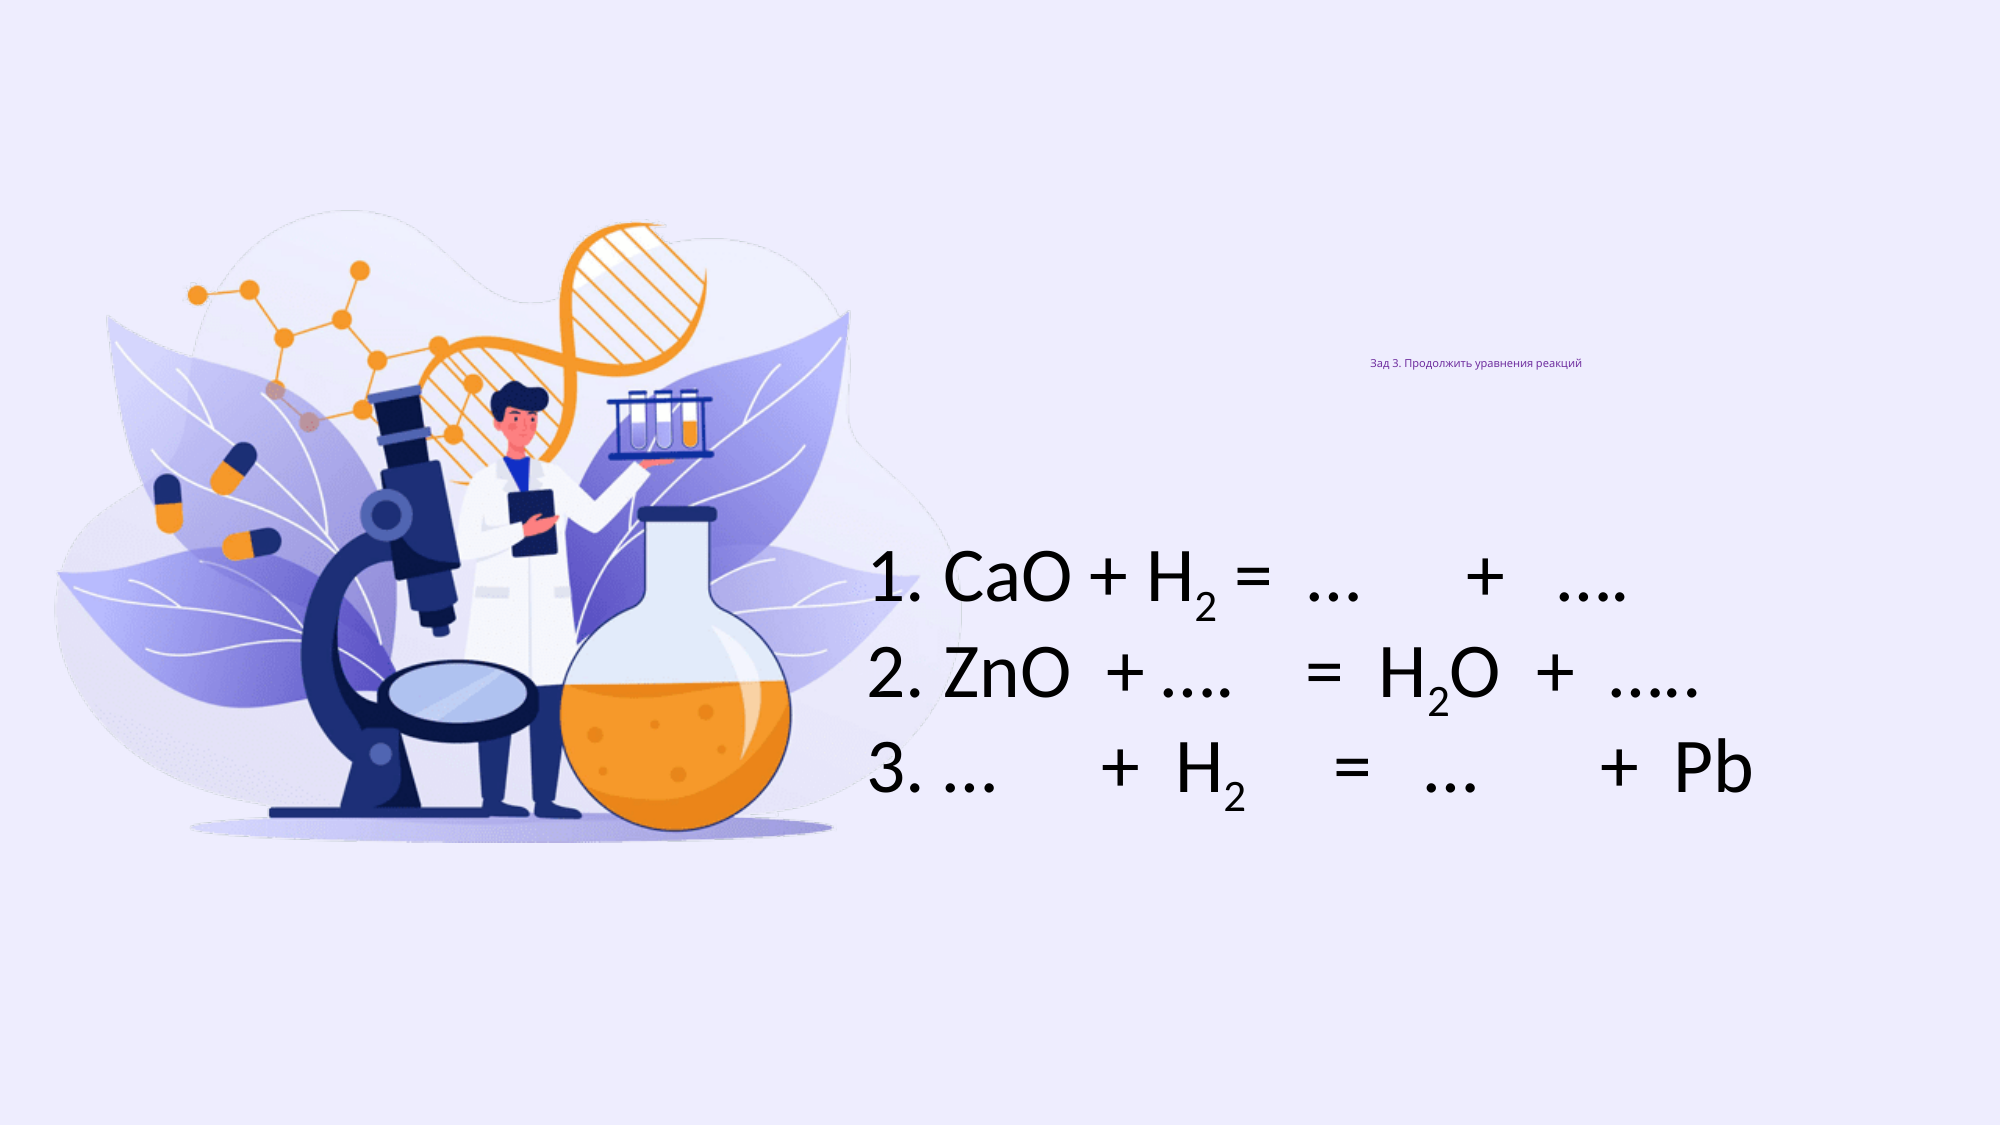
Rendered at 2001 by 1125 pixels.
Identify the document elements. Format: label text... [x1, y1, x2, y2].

subtitle 1. CaO + H2 = … + …. 2. ZnO + …. = H2O + ….. 3. … + H2 = … + Pb [851, 420, 1935, 967]
picture [41, 184, 979, 843]
title Зад 3. Продолжить уравнения реакций [1021, 184, 1935, 378]
